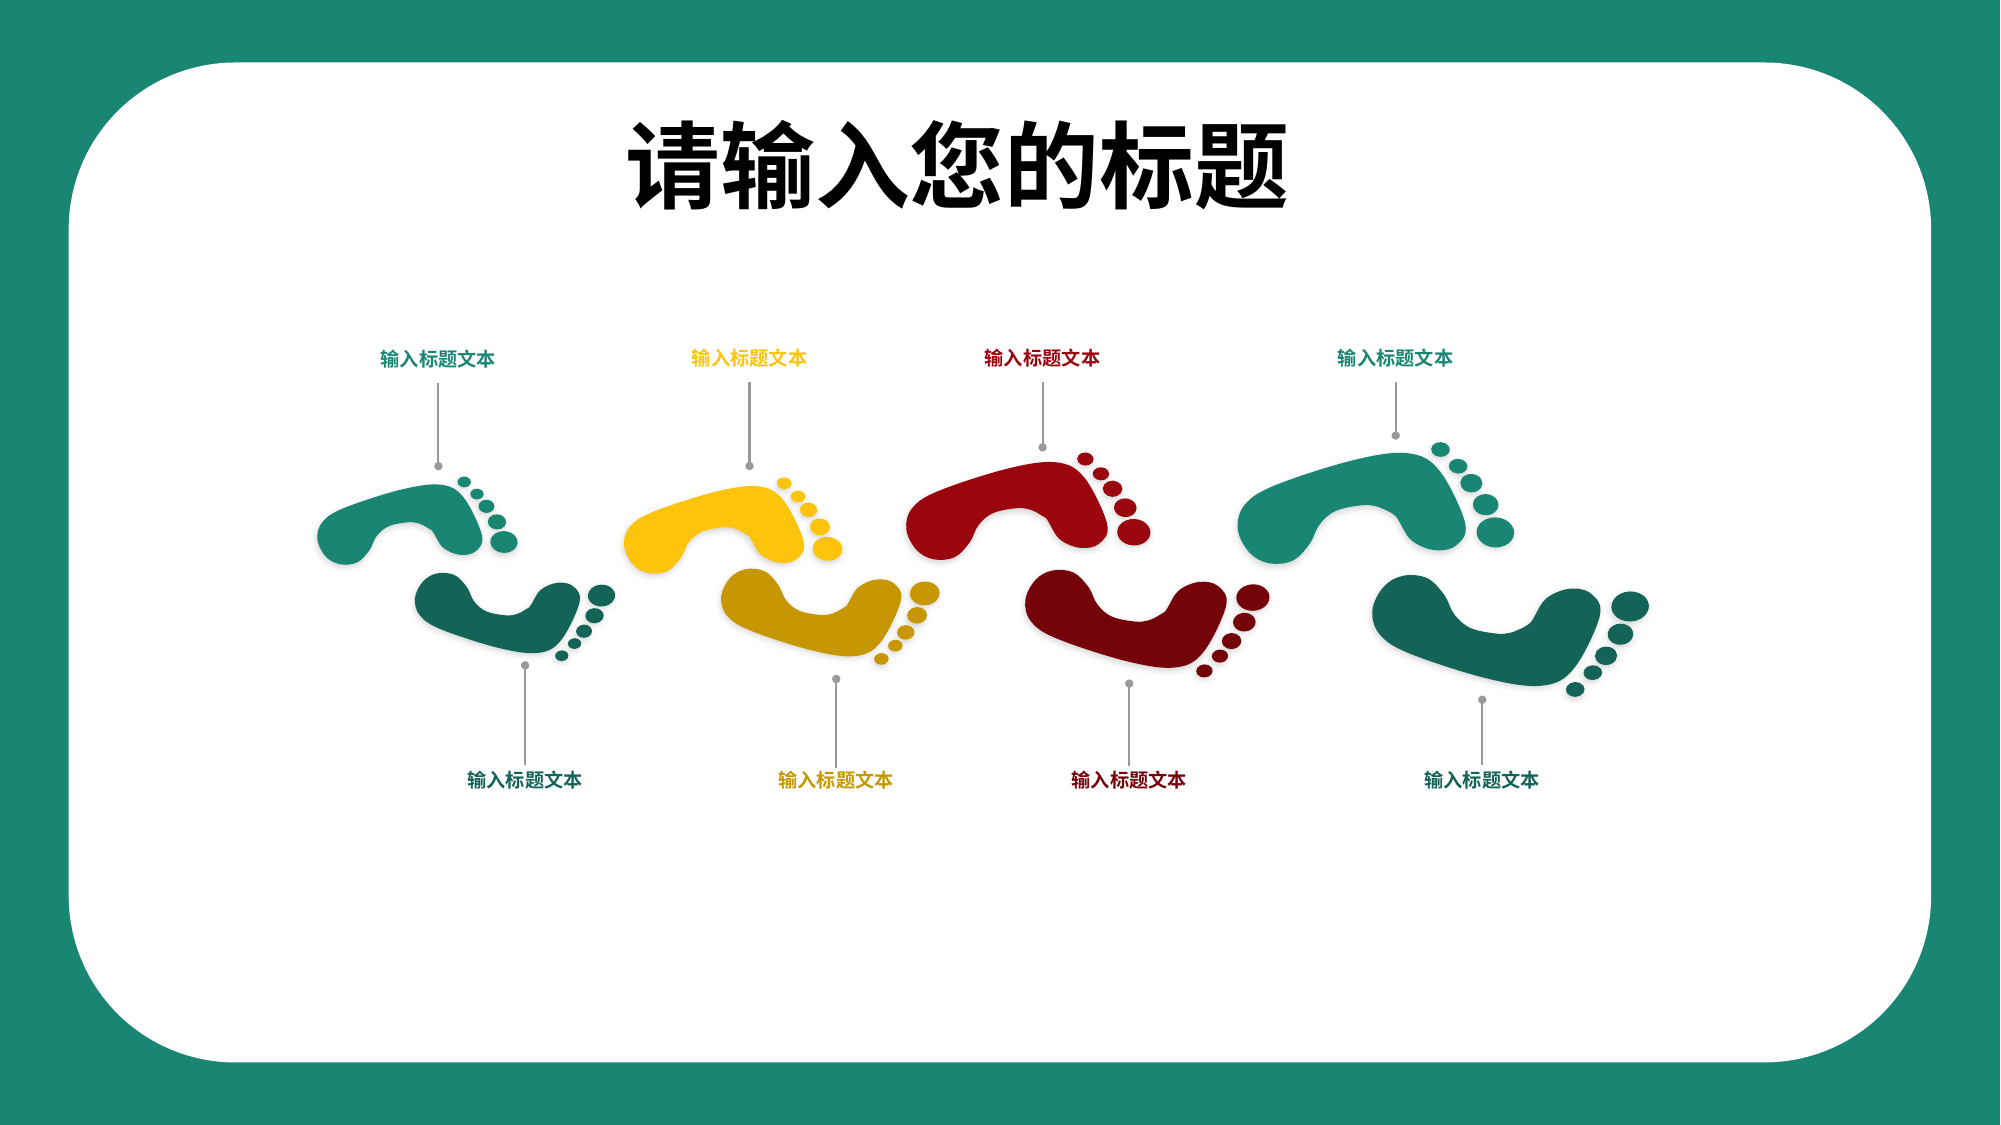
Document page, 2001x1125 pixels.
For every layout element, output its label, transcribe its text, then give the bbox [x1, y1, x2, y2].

text_box 输入标题文本 [1412, 765, 1552, 793]
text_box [960, 391, 1104, 633]
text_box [1433, 493, 1596, 766]
text_box 输入标题文本 [680, 343, 819, 372]
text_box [1079, 497, 1223, 738]
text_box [1298, 373, 1462, 646]
text_box 输入标题文本 [1059, 765, 1199, 793]
text_box 输入标题文本 [973, 343, 1112, 372]
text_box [361, 426, 480, 624]
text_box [769, 504, 898, 719]
text_box 请输入您的标题 [625, 106, 1309, 221]
text_box 输入标题文本 [455, 765, 595, 794]
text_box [459, 513, 577, 711]
text_box 输入标题文本 [1326, 343, 1466, 372]
text_box 输入标题文本 [766, 765, 906, 793]
text_box 输入标题文本 [369, 343, 508, 372]
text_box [672, 423, 801, 639]
